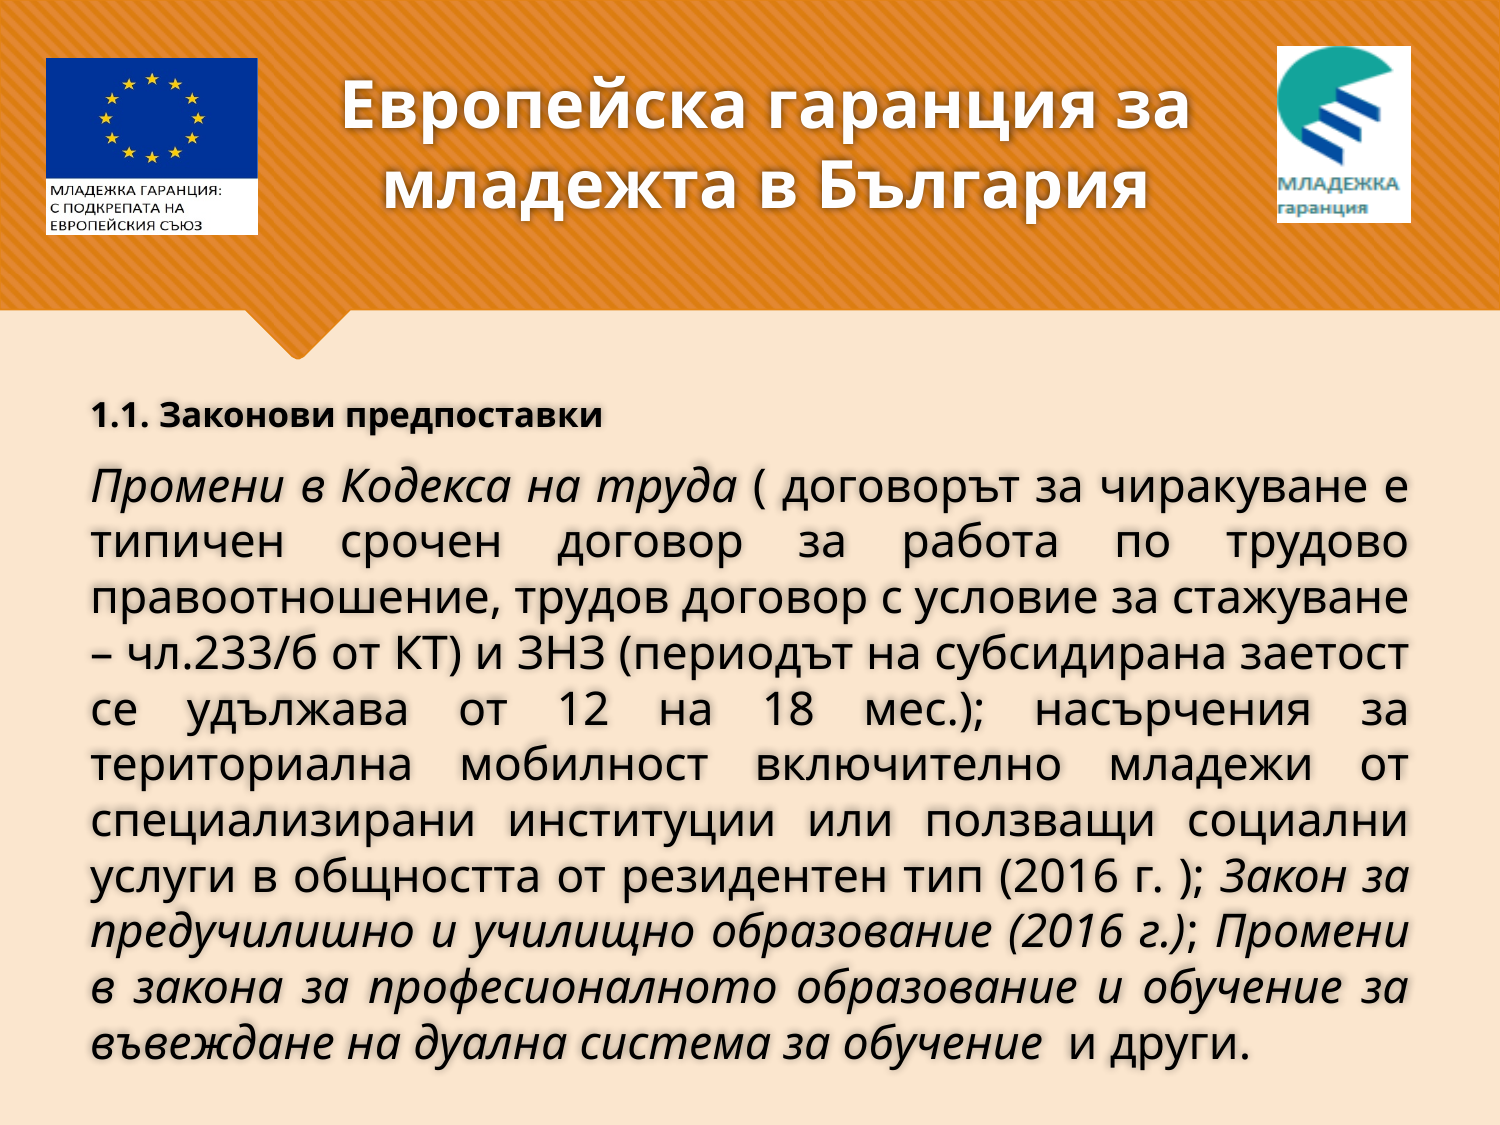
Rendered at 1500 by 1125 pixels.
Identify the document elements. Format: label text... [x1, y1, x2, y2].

list 1.1. Законови предпоставки Промени в Кодекса на труда ( договорът за чиракуване е типичен срочен договор за работа по трудово правоотношение, трудов договор с условие за стажуване – чл.233/б от КТ) и ЗНЗ (периодът на субсидирана заетост се удължава от 12 на 18 мес.); насърчения за териториална мобилност включително младежи от специализирани институции или ползващи социални услуги в общността от резидентен тип (2016 г. ); Закон за предучилишно и училищно образование (2016 г.); Промени в закона за професионалното образование и обучение за въвеждане на дуална система за обучение и други. [75, 385, 1425, 1094]
picture [46, 58, 258, 235]
picture [1277, 46, 1411, 223]
title Европейска гаранция за младежта в България [320, 101, 1231, 230]
